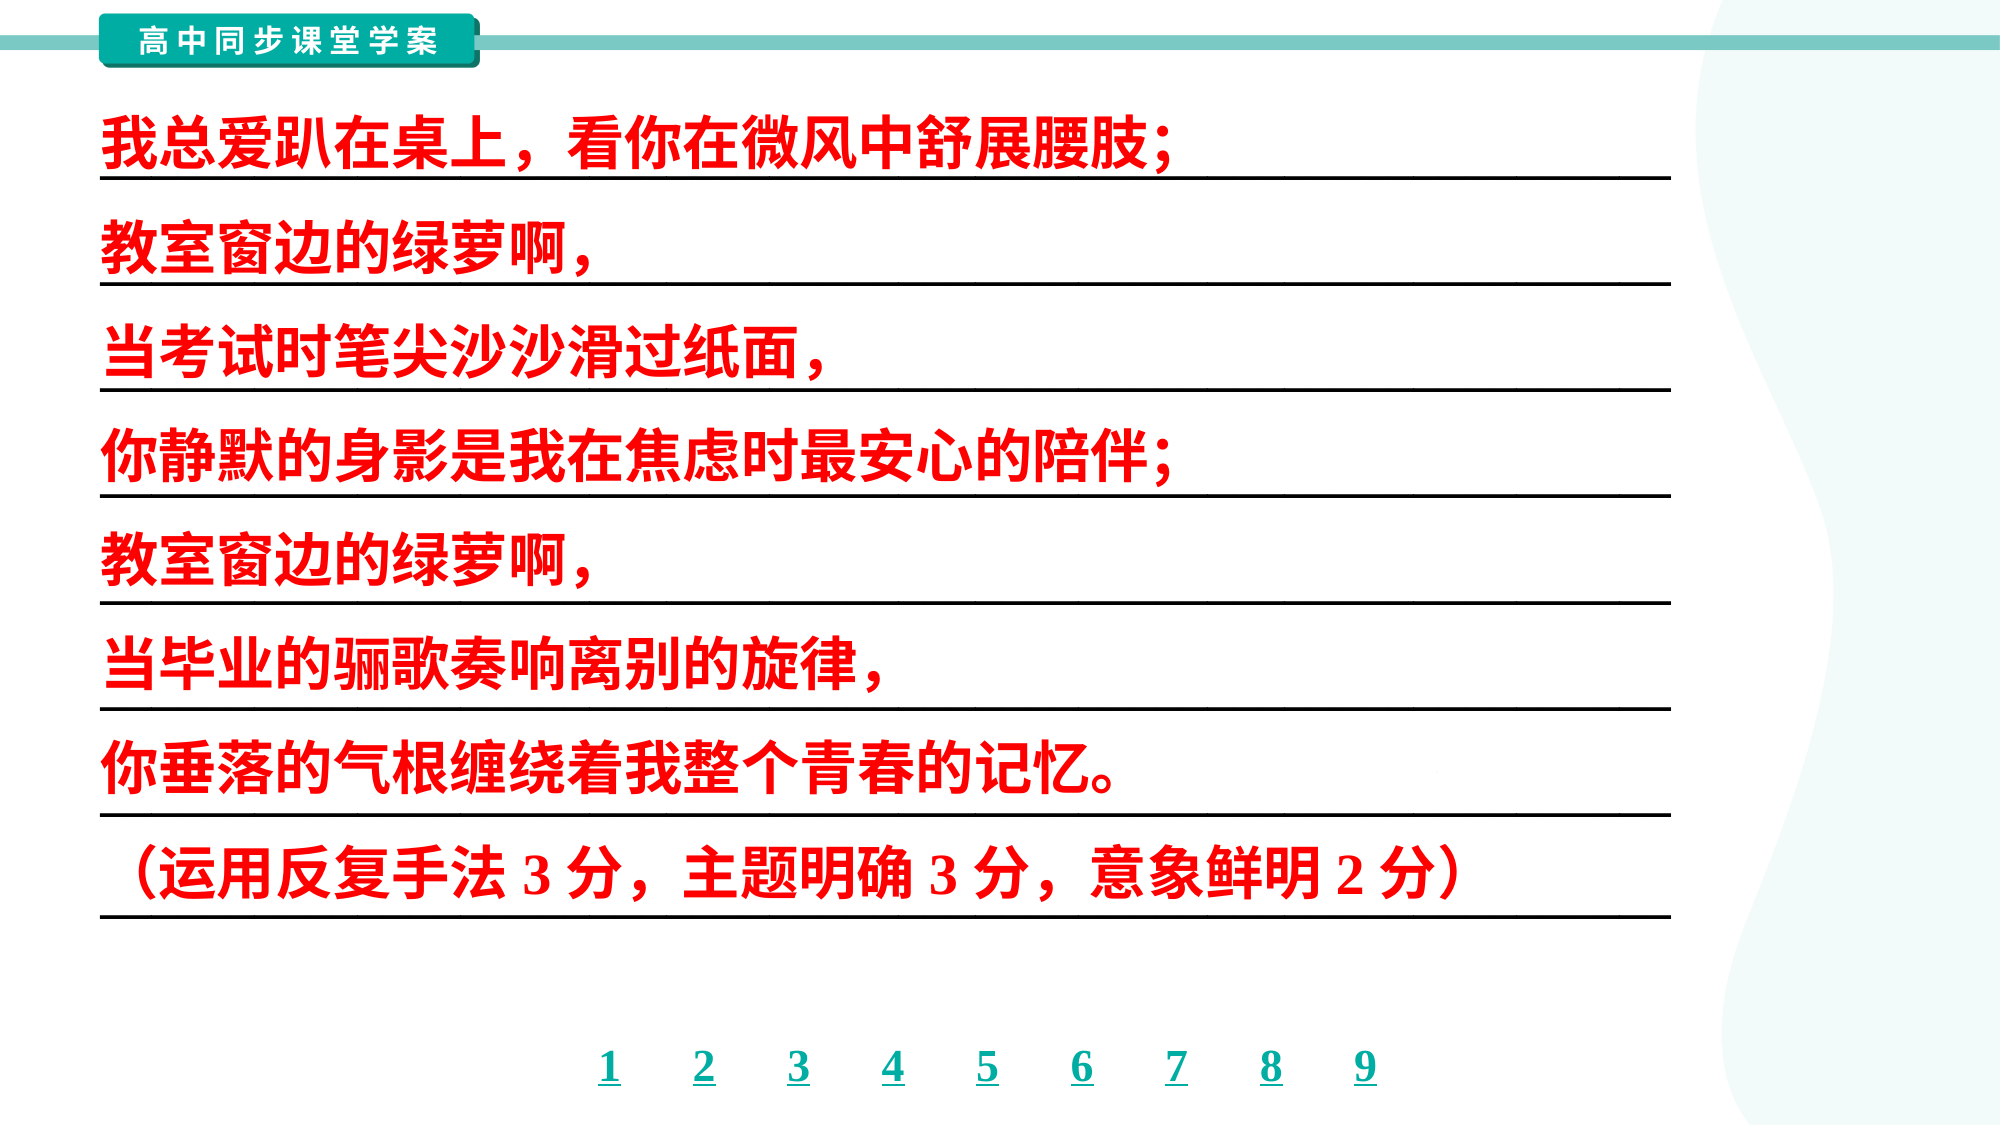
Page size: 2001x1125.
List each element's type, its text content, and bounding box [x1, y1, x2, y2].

picture [0, 0, 2000, 1125]
text_box _____________________________________________________________ _____________________________________________________________ _____________________________________________________________ _____________________________________________________________ _____________________________________________________________ _____________________________________________________________ _____________________________________________________________ _____________________________________________________________ [100, 895, 1899, 907]
text_box 我总爱趴在桌上，看你在微风中舒展腰肢； 教室窗边的绿萝啊， 当考试时笔尖沙沙滑过纸面， 你静默的身影是我在焦虑时最安心的陪伴； 教室窗边的绿萝啊， 当毕业的骊歌奏响离别的旋律， 你垂落的气根缠绕着我整个青春的记忆。 （运用反复手法3分，主题明确3分，意象鲜明2分） [100, 72, 1899, 895]
